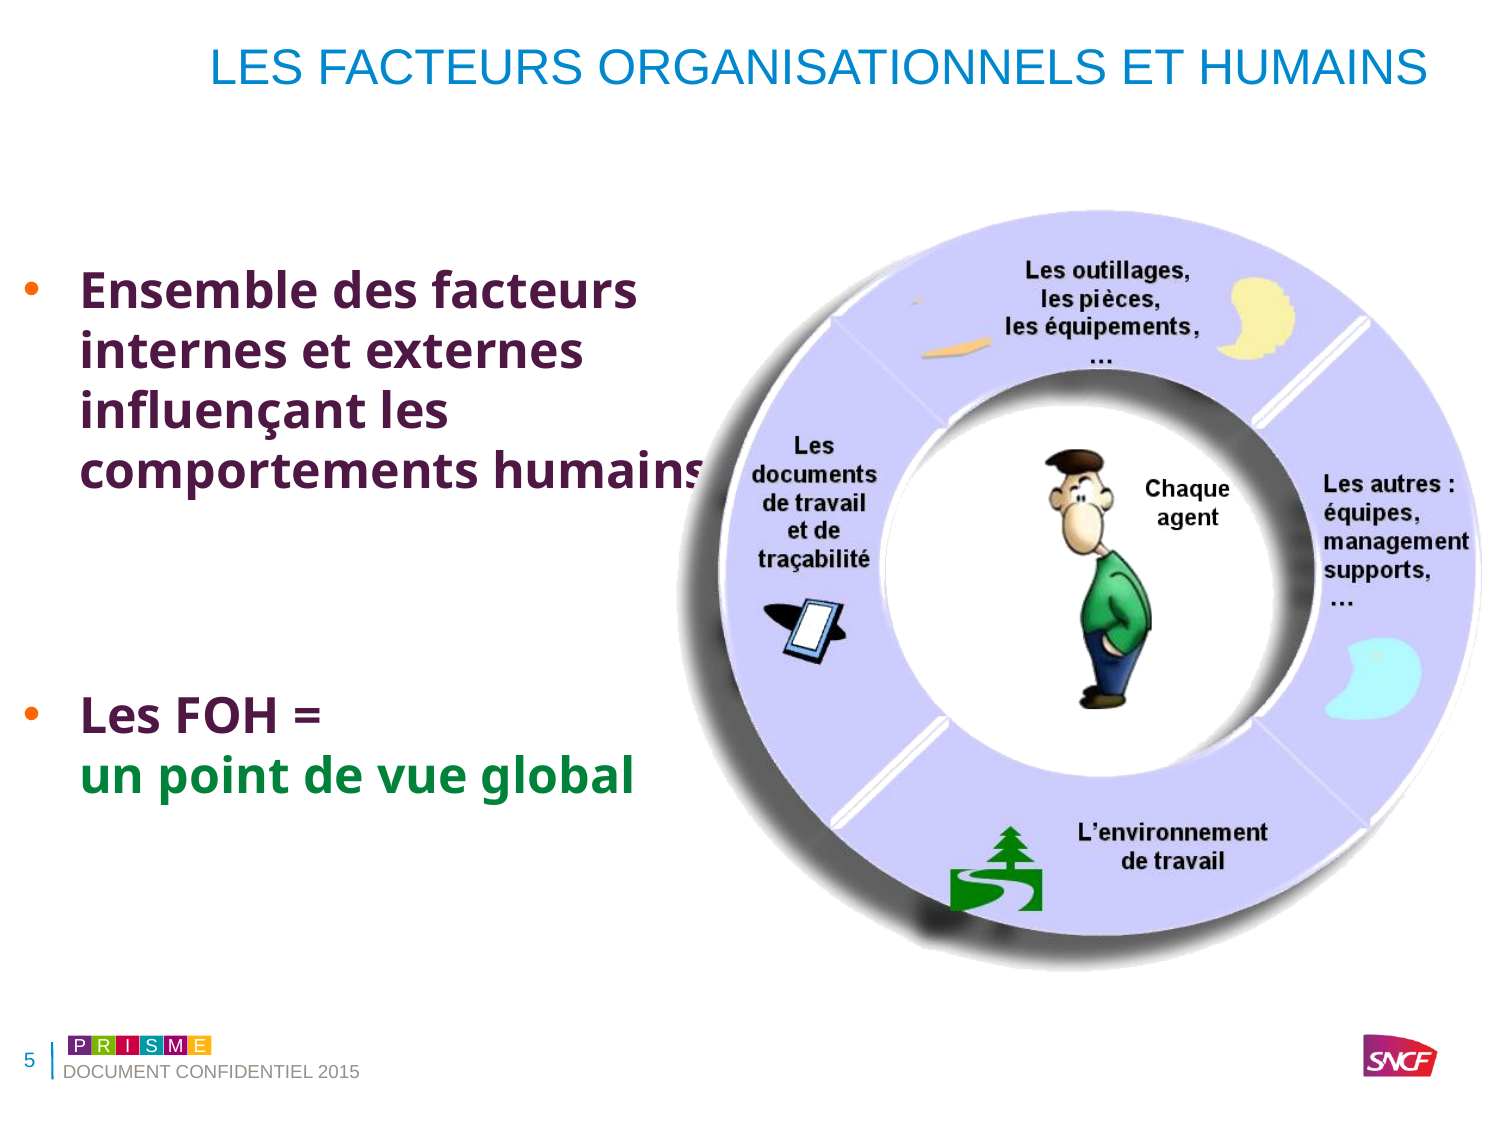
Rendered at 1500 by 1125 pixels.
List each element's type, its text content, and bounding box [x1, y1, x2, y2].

text_box Ensemble des facteurs internes et externes influençant les comportements humains Les FOH = un point de vue global [8, 181, 733, 1030]
title Les Facteurs Organisationnels et Humains [209, 46, 1443, 160]
picture [661, 207, 1500, 991]
picture [1324, 992, 1476, 1118]
